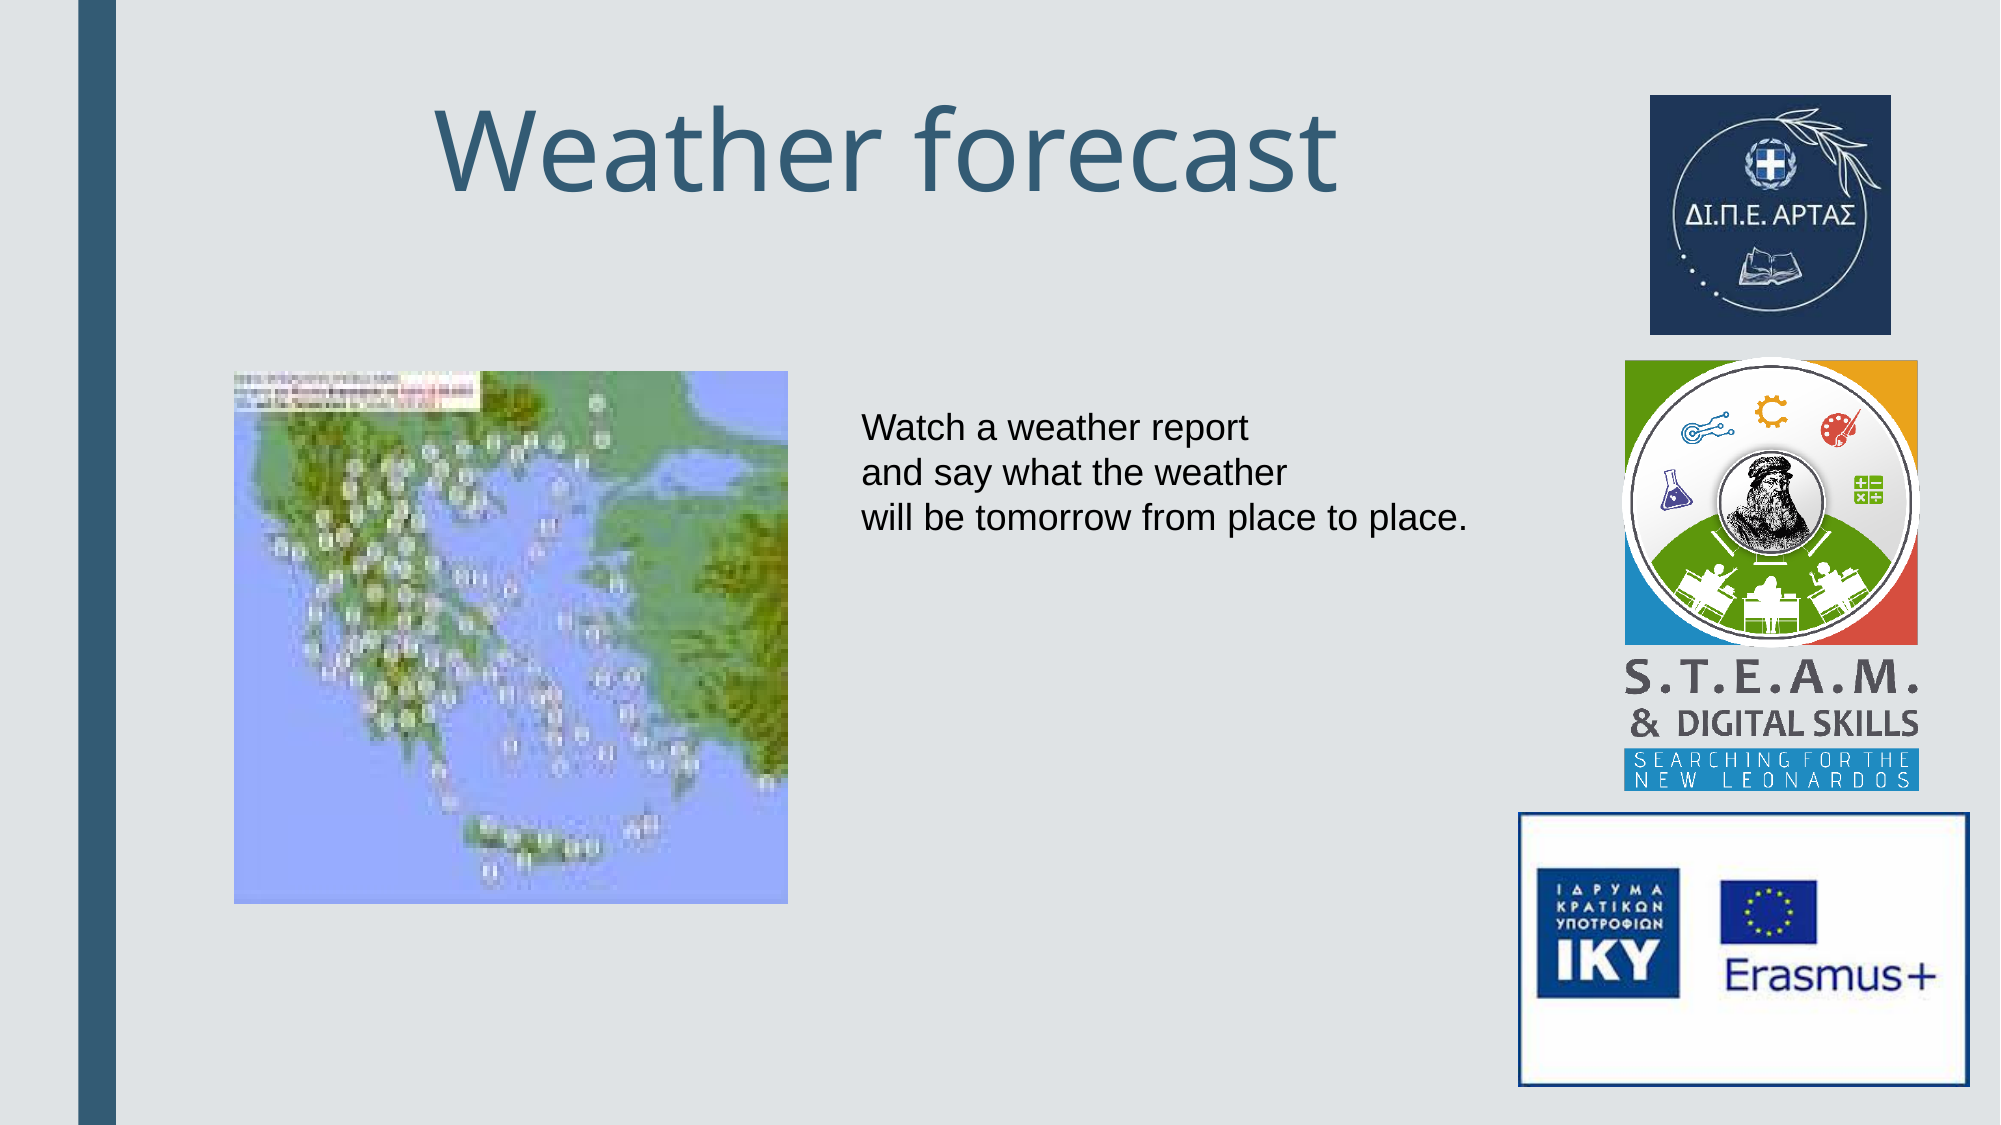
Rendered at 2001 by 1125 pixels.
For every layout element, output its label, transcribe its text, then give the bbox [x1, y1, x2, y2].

picture [1622, 357, 1920, 791]
picture [1650, 95, 1891, 335]
title Weather forecast [167, 88, 1606, 209]
text_box Watch a weather report and say what the weather will be tomorrow from place to place. [846, 395, 1597, 546]
picture [1518, 812, 1970, 1087]
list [234, 371, 788, 904]
